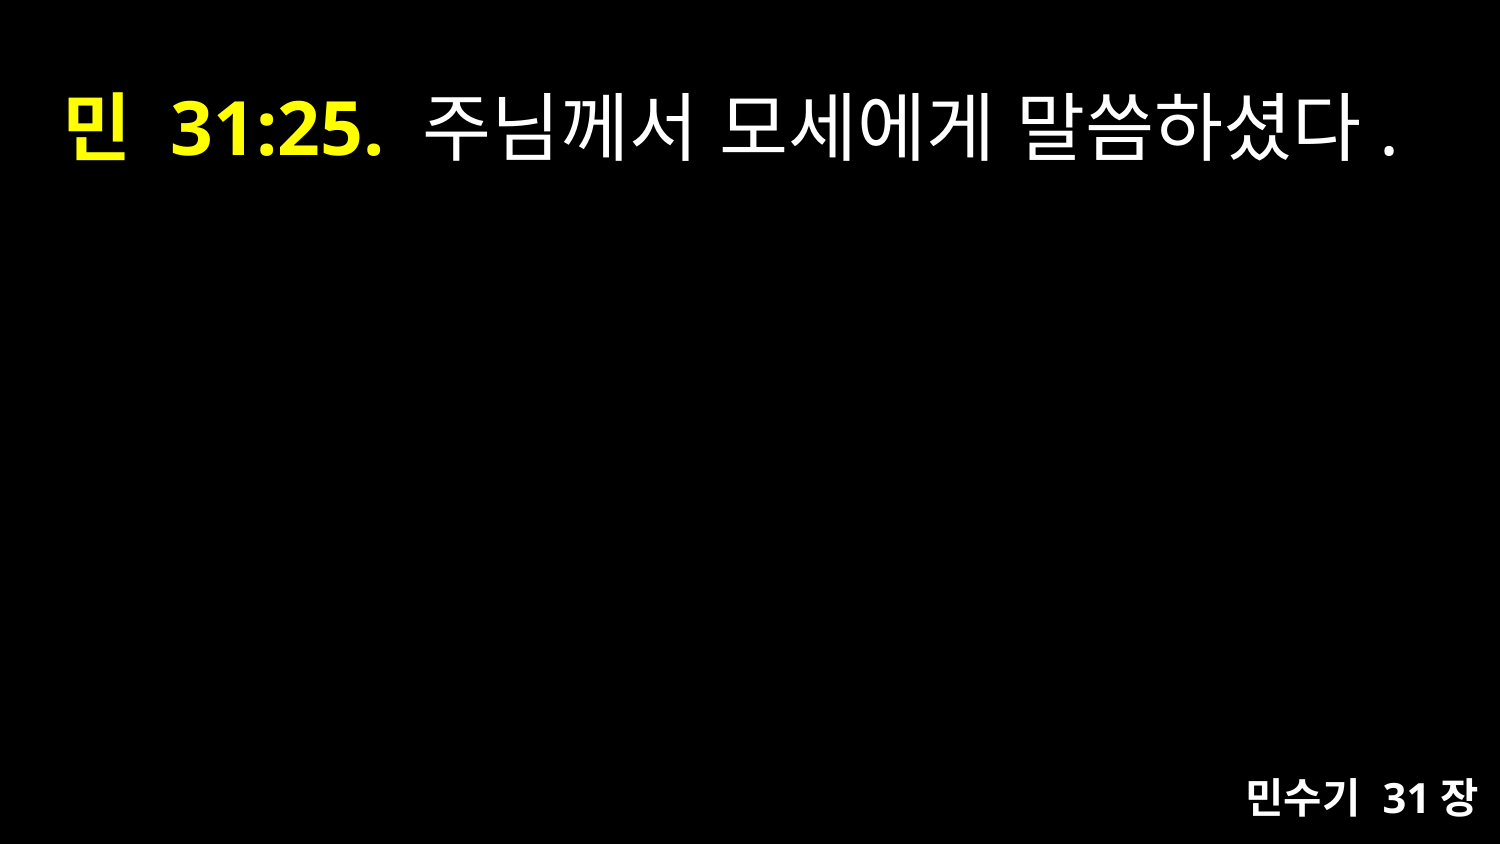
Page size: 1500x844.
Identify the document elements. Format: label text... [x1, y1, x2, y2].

title 민 31:25. 주님께서 모세에게 말씀하셨다. [0, 0, 1500, 844]
subtitle 민수기 31장 [916, 770, 1500, 844]
